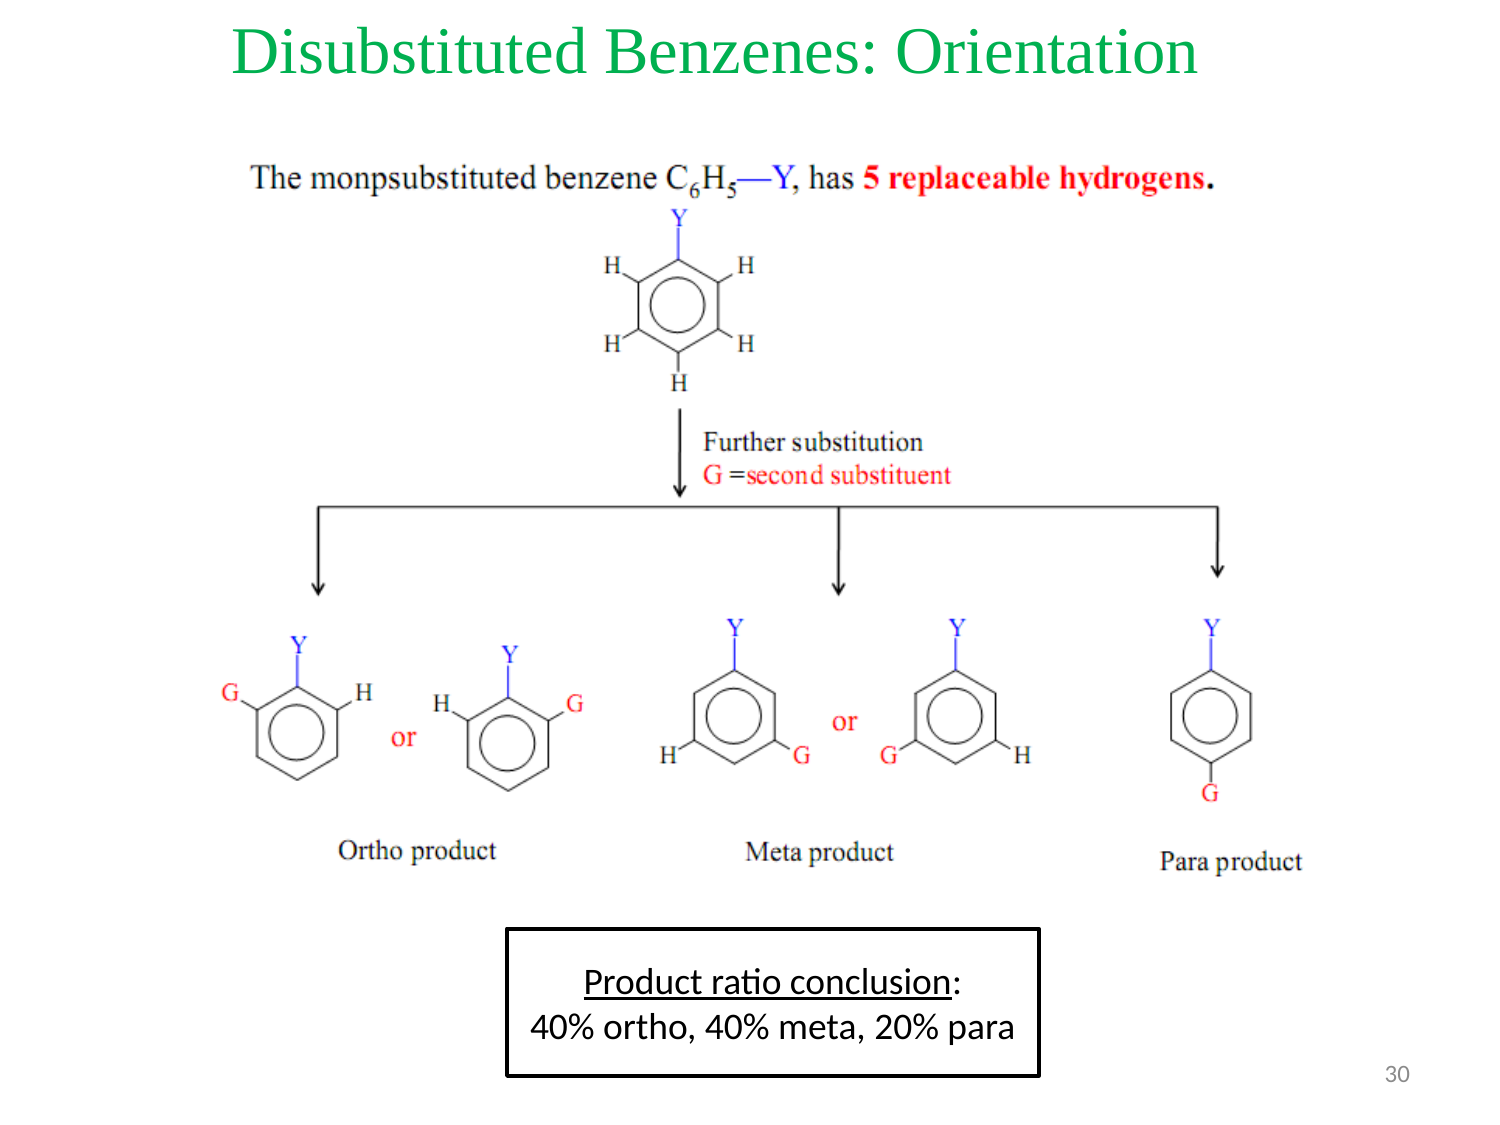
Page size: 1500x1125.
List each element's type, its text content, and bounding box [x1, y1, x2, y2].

text_box Product ratio conclusion: 40% ortho, 40% meta, 20% para [505, 927, 1041, 1078]
slide_number 30 [1074, 1042, 1425, 1103]
text_box Disubstituted Benzenes: Orientation [216, 0, 1221, 95]
picture [216, 148, 1329, 894]
